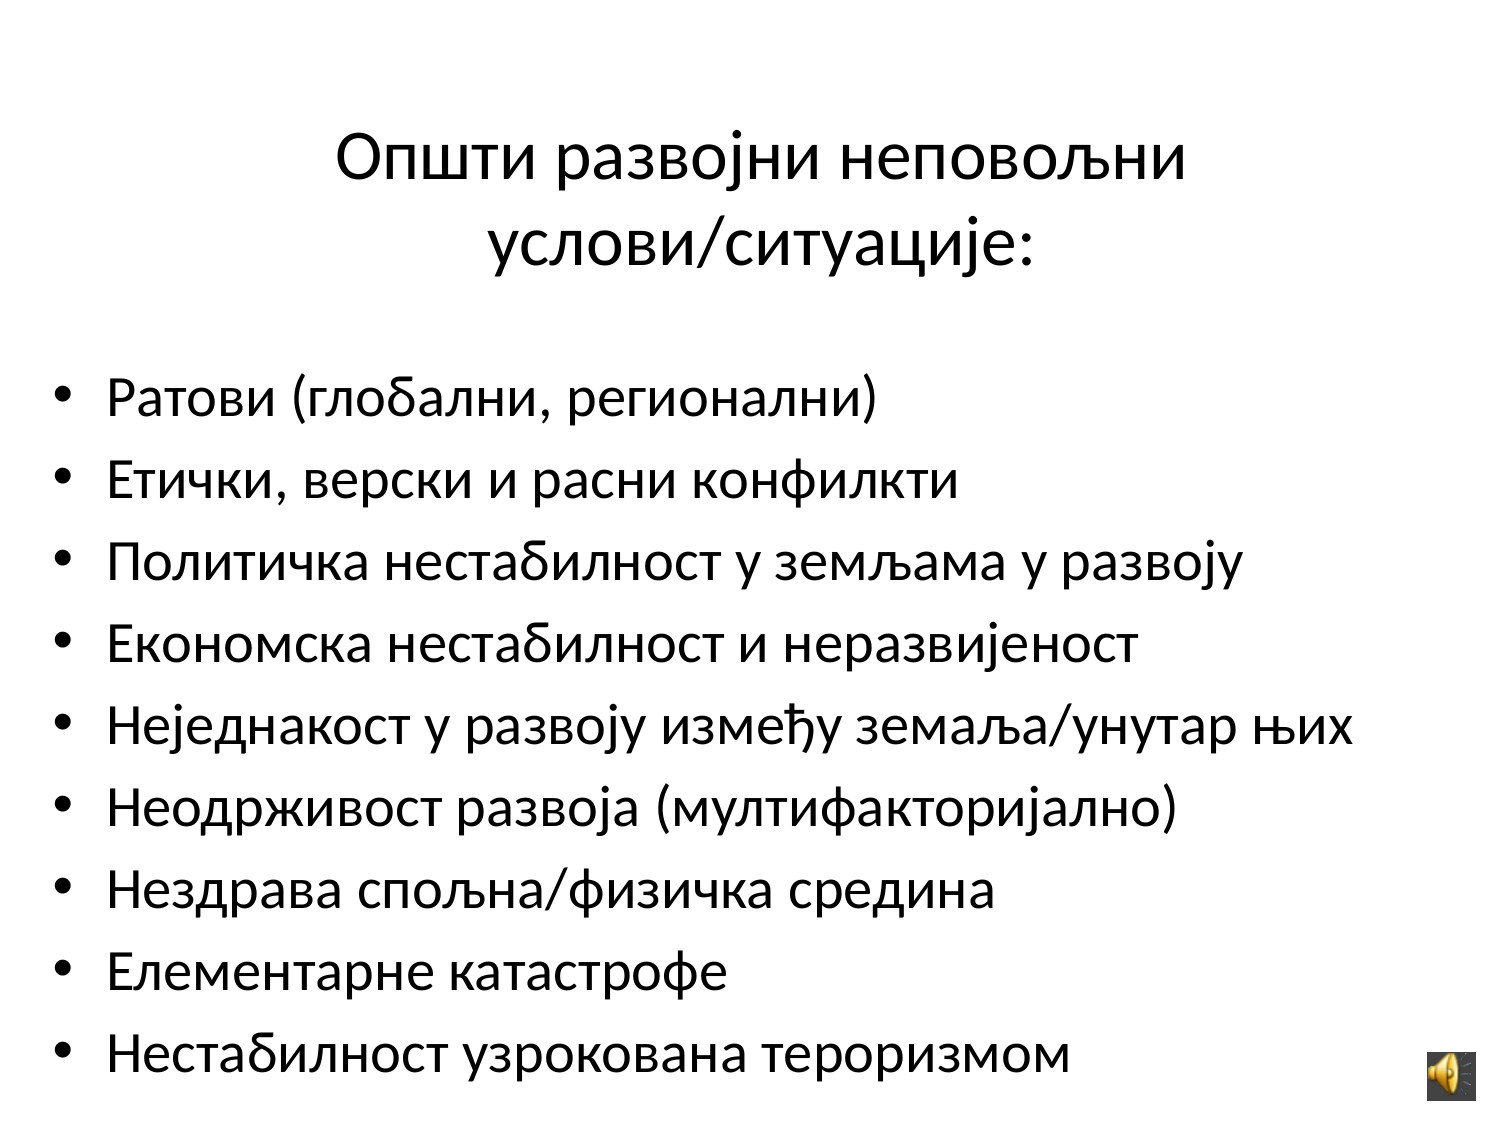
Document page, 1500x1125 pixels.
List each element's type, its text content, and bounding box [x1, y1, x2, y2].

picture [1426, 1051, 1477, 1102]
title Општи развојни неповољни услови/ситуације: [87, 99, 1438, 288]
list Ратови (глобални, регионални) Етички, верски и расни конфилкти Политичка нестабилност у земљама у развоју Економска нестабилност и неразвијеност Неједнакост у развоју између земаља/унутар њих Неодрживост развоја (мултифакторијално) Нездрава спољна/физичка средина Елементарне катастрофе Нестабилност узрокована тероризмом [37, 350, 1500, 1093]
